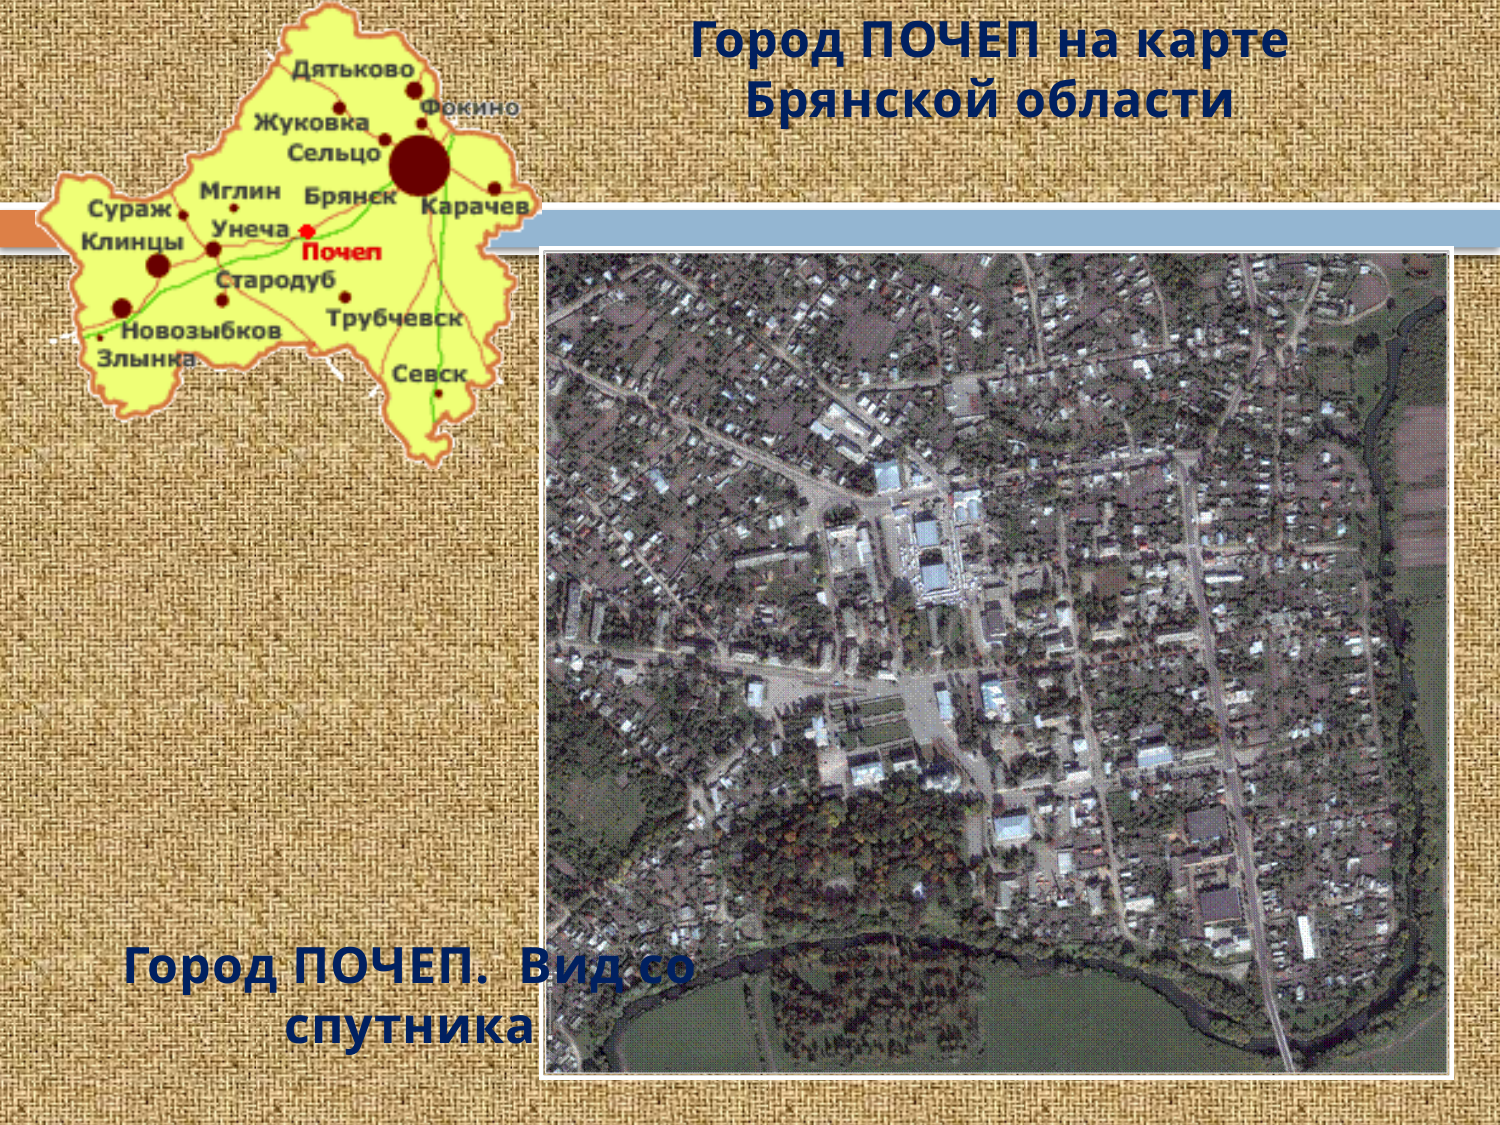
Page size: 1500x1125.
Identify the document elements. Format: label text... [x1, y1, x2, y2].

text_box Город ПОЧЕП на карте Брянской области [574, 0, 1407, 135]
picture [0, 0, 1500, 1125]
text_box Город ПОЧЕП. Вид со спутника [0, 925, 532, 1061]
